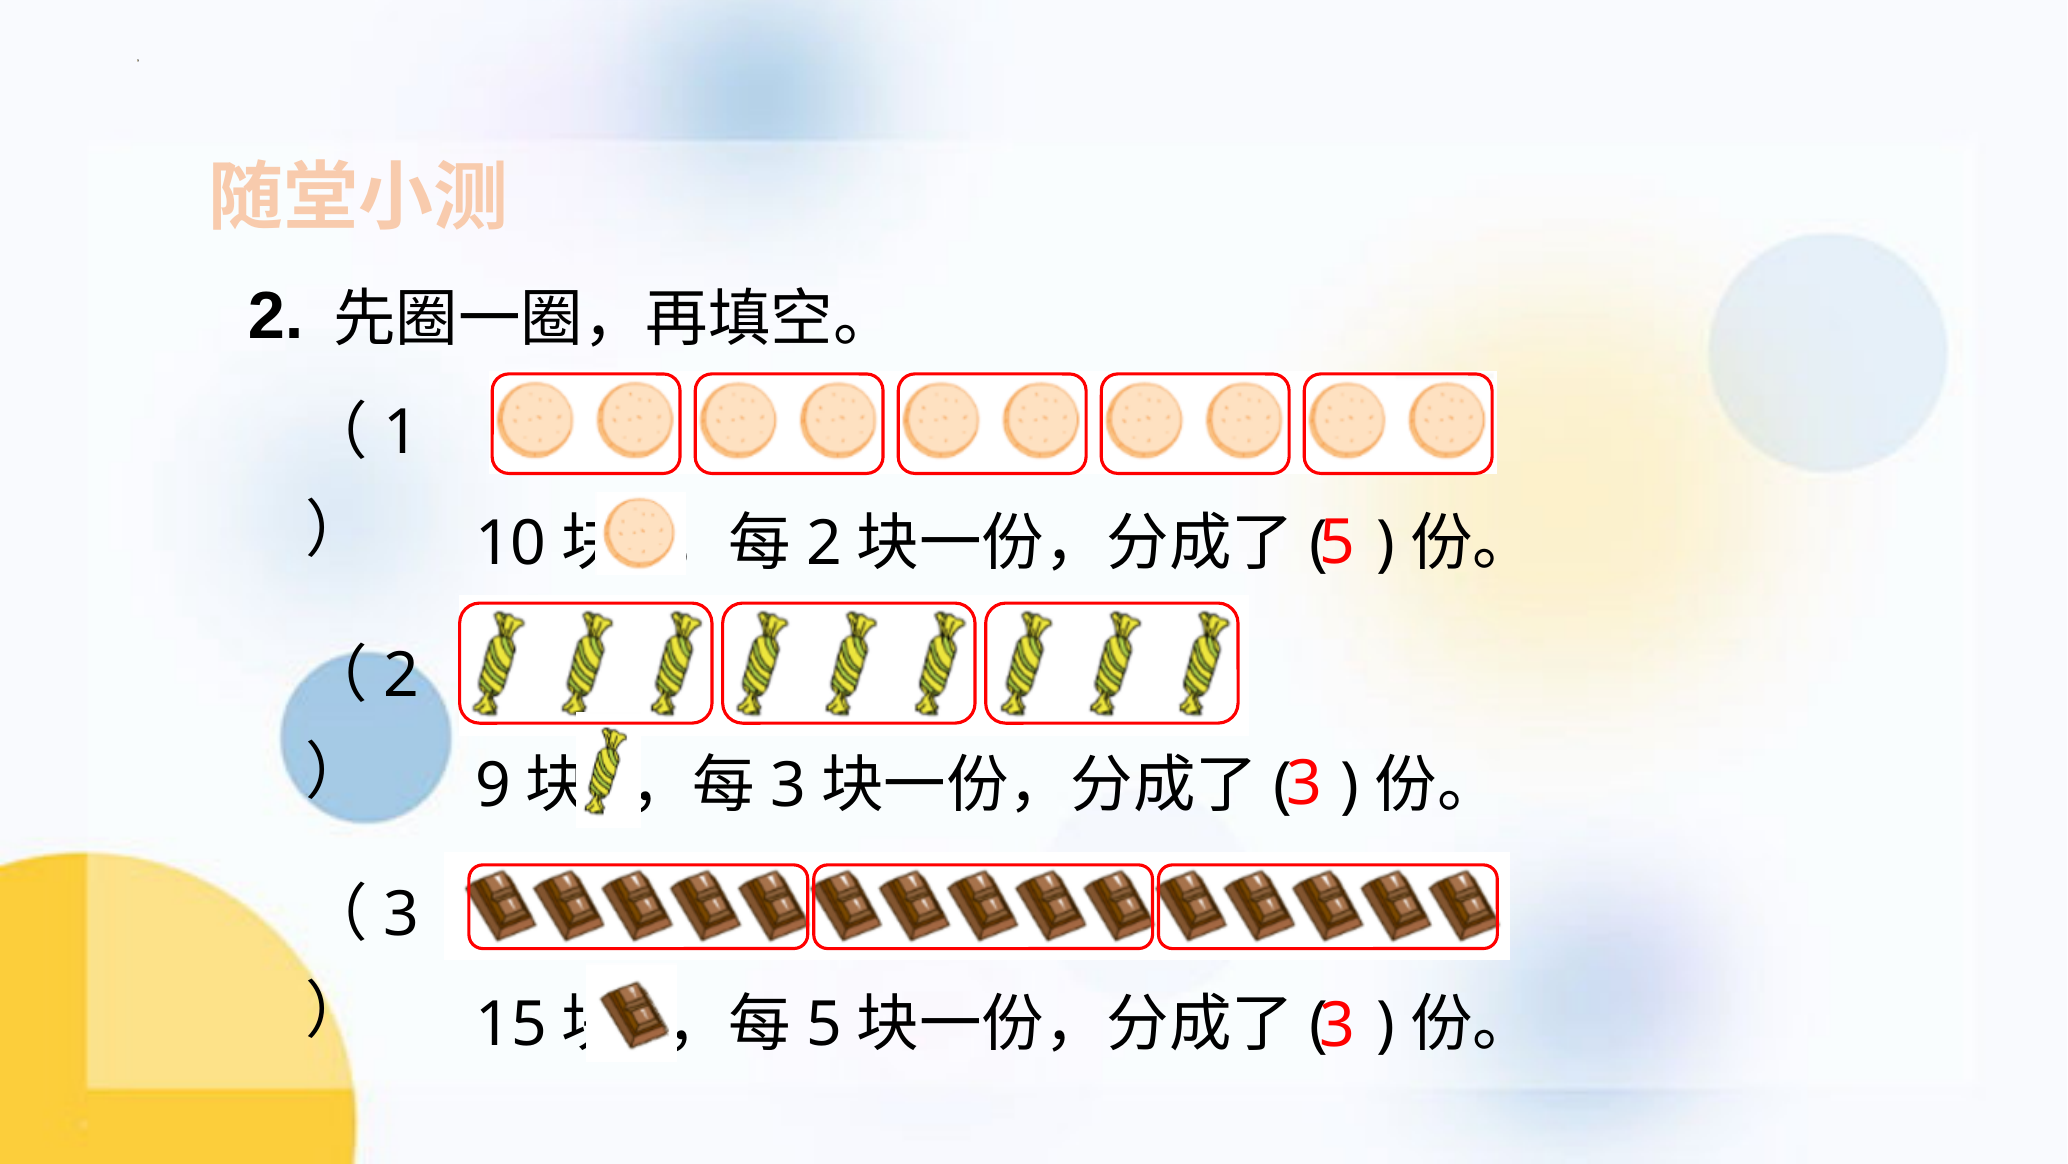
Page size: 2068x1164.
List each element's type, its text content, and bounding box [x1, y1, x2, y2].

picture [0, 0, 2068, 1164]
text_box 先圈一圈，再填空。 [317, 248, 880, 361]
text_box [468, 864, 1498, 949]
text_box 2. [232, 264, 317, 360]
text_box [290, 842, 1682, 1067]
text_box 随堂小测 [193, 140, 548, 246]
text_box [492, 373, 1493, 474]
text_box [290, 361, 1682, 586]
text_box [290, 595, 1682, 829]
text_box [459, 603, 1238, 724]
